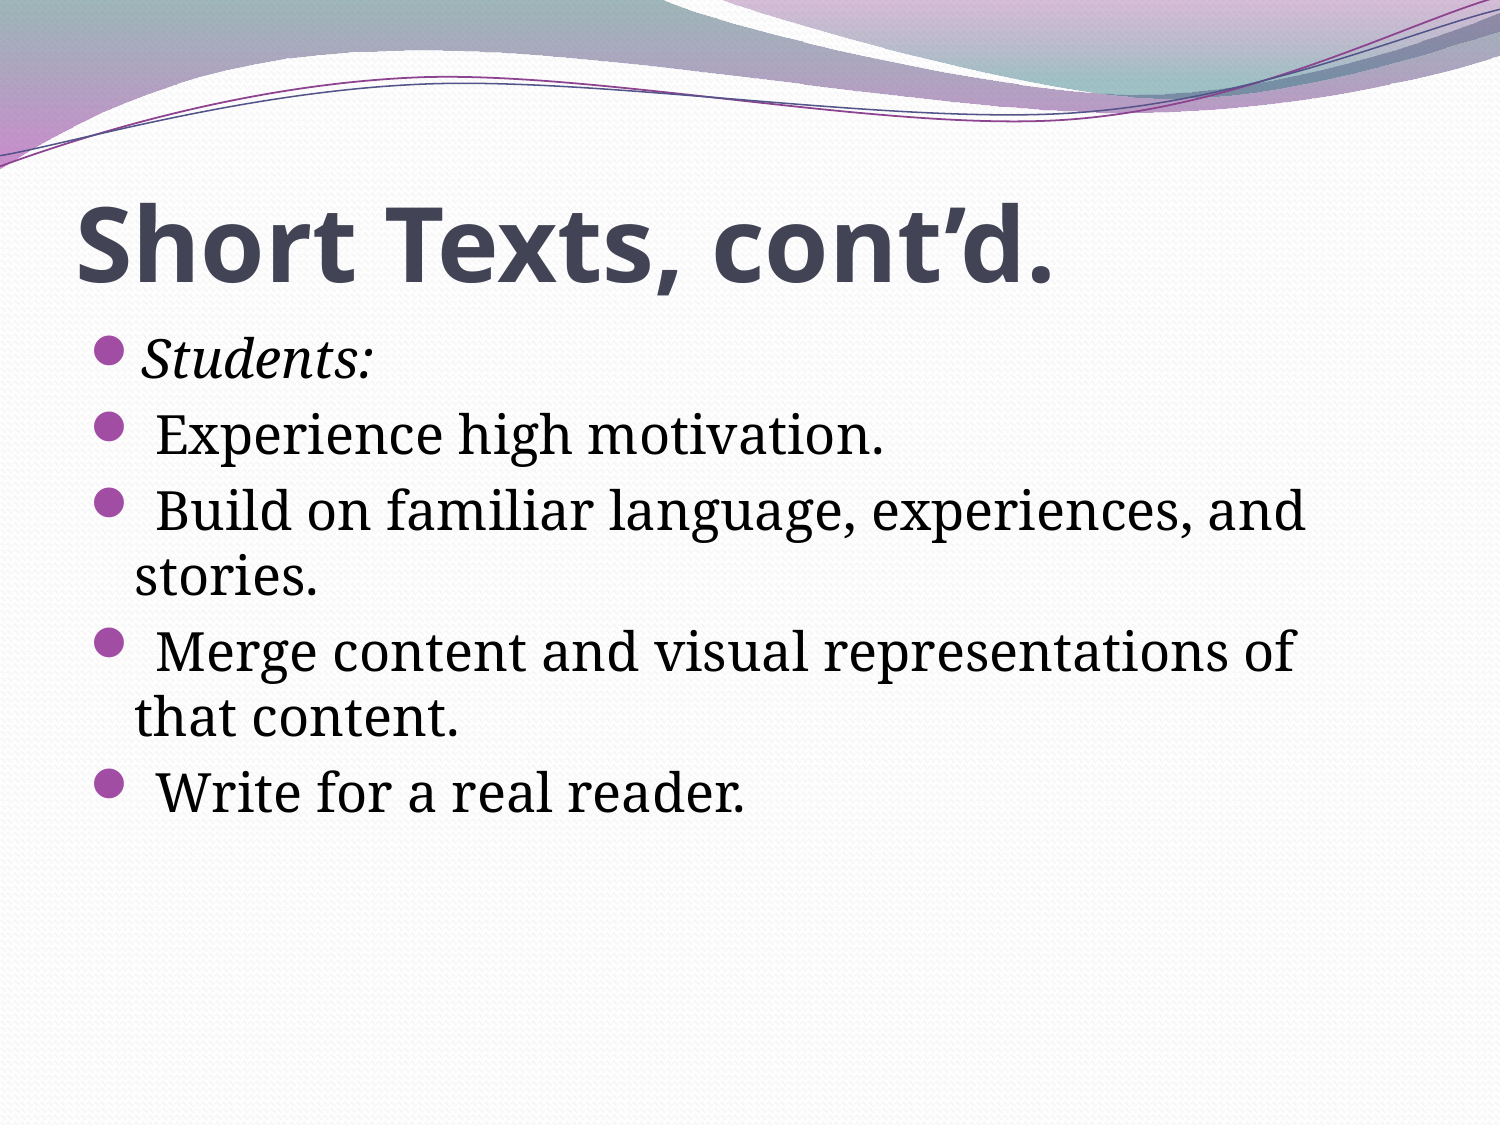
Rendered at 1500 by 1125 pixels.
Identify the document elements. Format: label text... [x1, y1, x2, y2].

list Students: Experience high motivation. Build on familiar language, experiences, and stories. Merge content and visual representations of that content. Write for a real reader. [75, 317, 1425, 1038]
title Short Texts, cont’d. [75, 115, 1425, 303]
